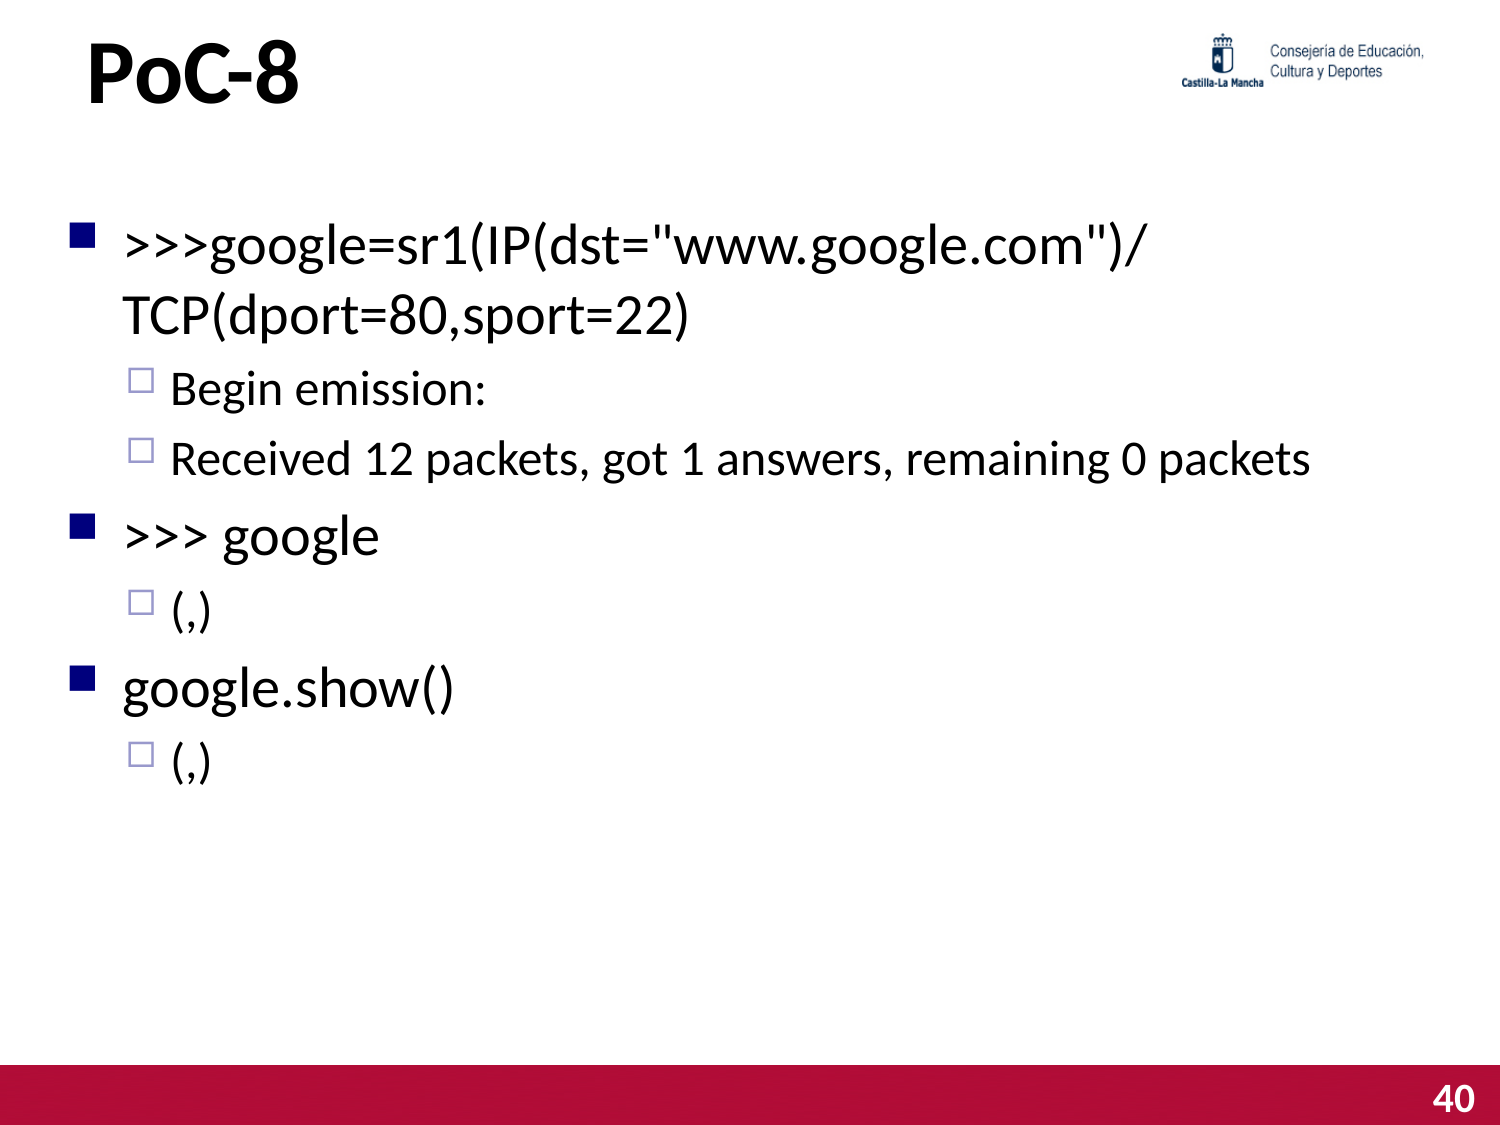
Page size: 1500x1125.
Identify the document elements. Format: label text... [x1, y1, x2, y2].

picture [0, 1065, 1500, 1125]
list >>>google=sr1(IP(dst="www.google.com")/TCP(dport=80,sport=22) Begin emission: Received 12 packets, got 1 answers, remaining 0 packets >>> google (,) google.show() (,) [51, 198, 1395, 1018]
title PoC-8 [75, 6, 1425, 197]
